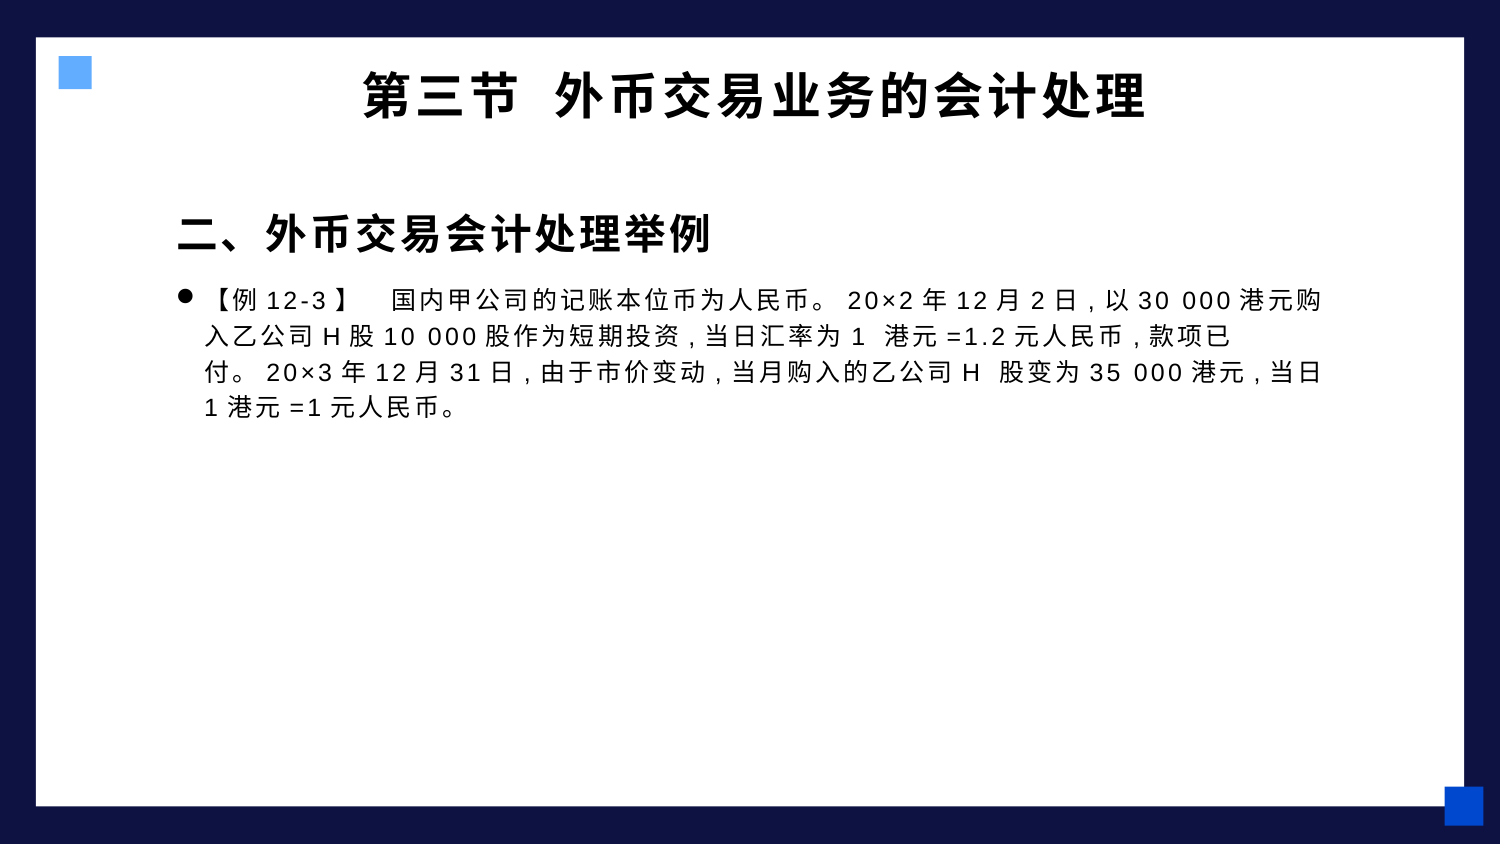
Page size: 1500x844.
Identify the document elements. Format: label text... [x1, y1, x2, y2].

list 二、外币交易会计处理举例 【例12-3】 国内甲公司的记账本位币为人民币。20×2年12月2日,以30 000港元购入乙公司H股10 000股作为短期投资,当日汇率为1 港元=1.2元人民币,款项已付。20×3年12月31日,由于市价变动,当月购入的乙公司H 股变为35 000港元,当日1港元=1元人民币。 [159, 197, 1344, 622]
title 第三节 外币交易业务的会计处理 [159, 43, 1344, 133]
